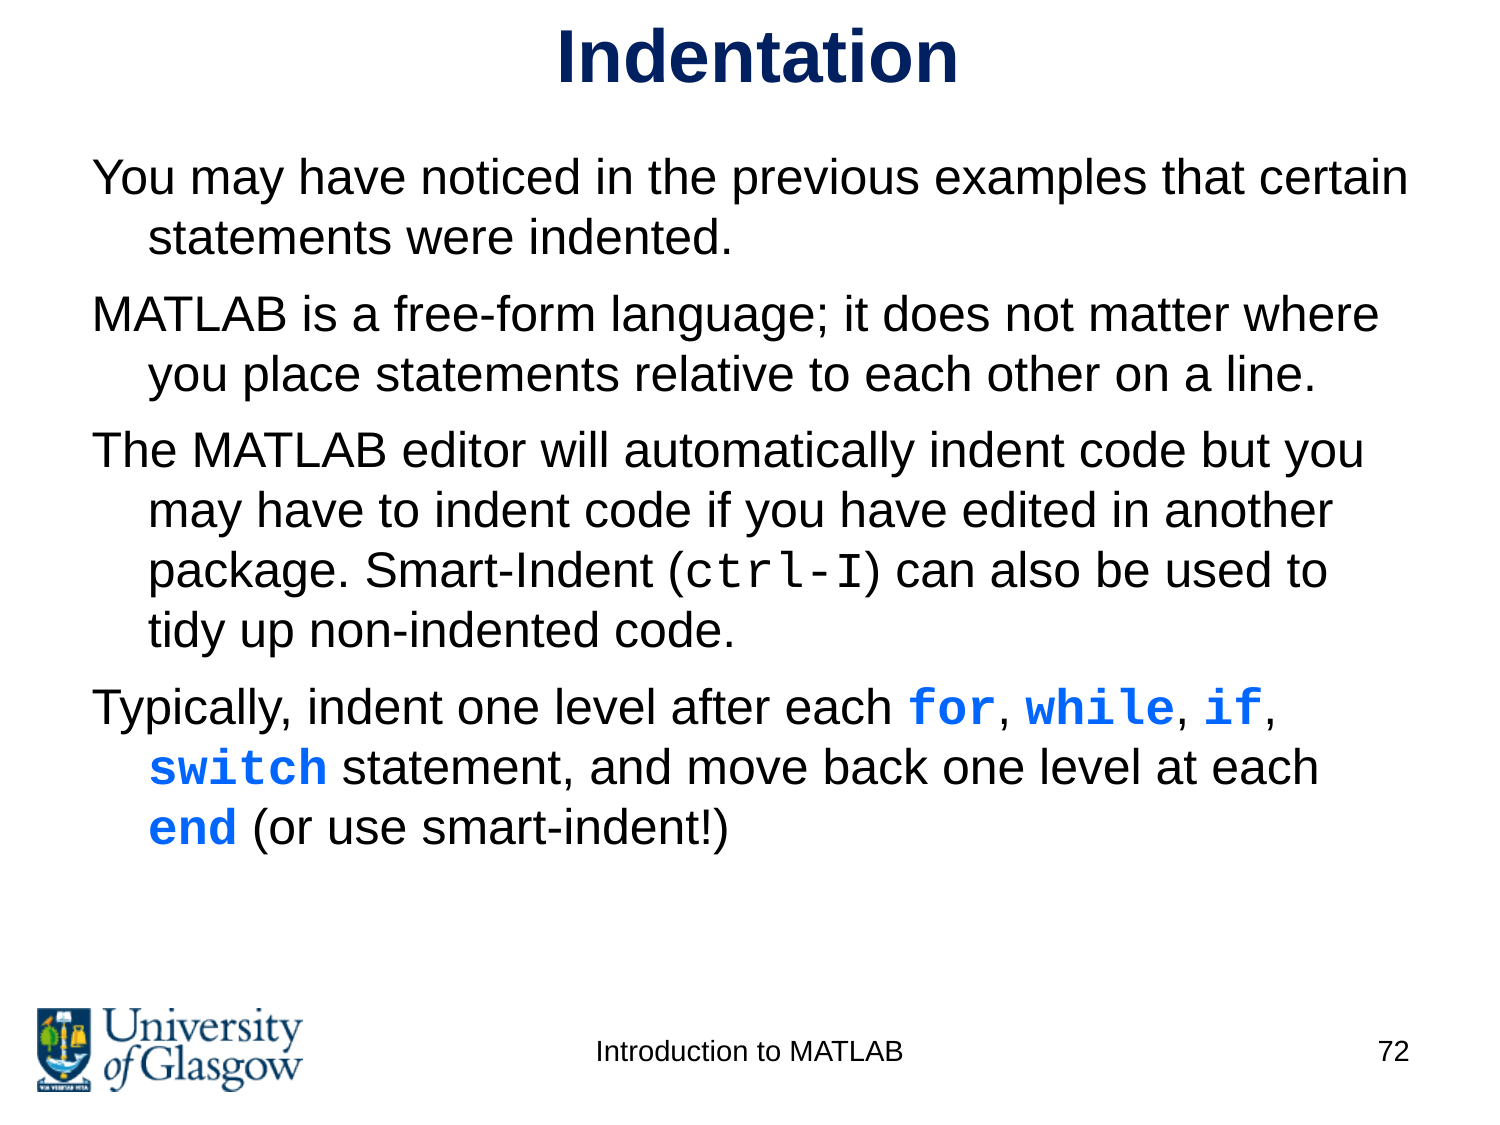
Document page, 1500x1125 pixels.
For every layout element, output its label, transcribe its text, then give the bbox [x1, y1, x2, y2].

title Indentation [17, 0, 1500, 114]
picture [37, 1008, 303, 1092]
list You may have noticed in the previous examples that certain statements were indented. MATLAB is a free-form language; it does not matter where you place statements relative to each other on a line. The MATLAB editor will automatically indent code but you may have to indent code if you have edited in another package. Smart-Indent (ctrl-I) can also be used to tidy up non-indented code. Typically, indent one level after each for, while, if, switch statement, and move back one level at each end (or use smart-indent!) [76, 137, 1427, 880]
slide_number 72 [1074, 1024, 1425, 1103]
footer Introduction to MATLAB [512, 1024, 988, 1103]
